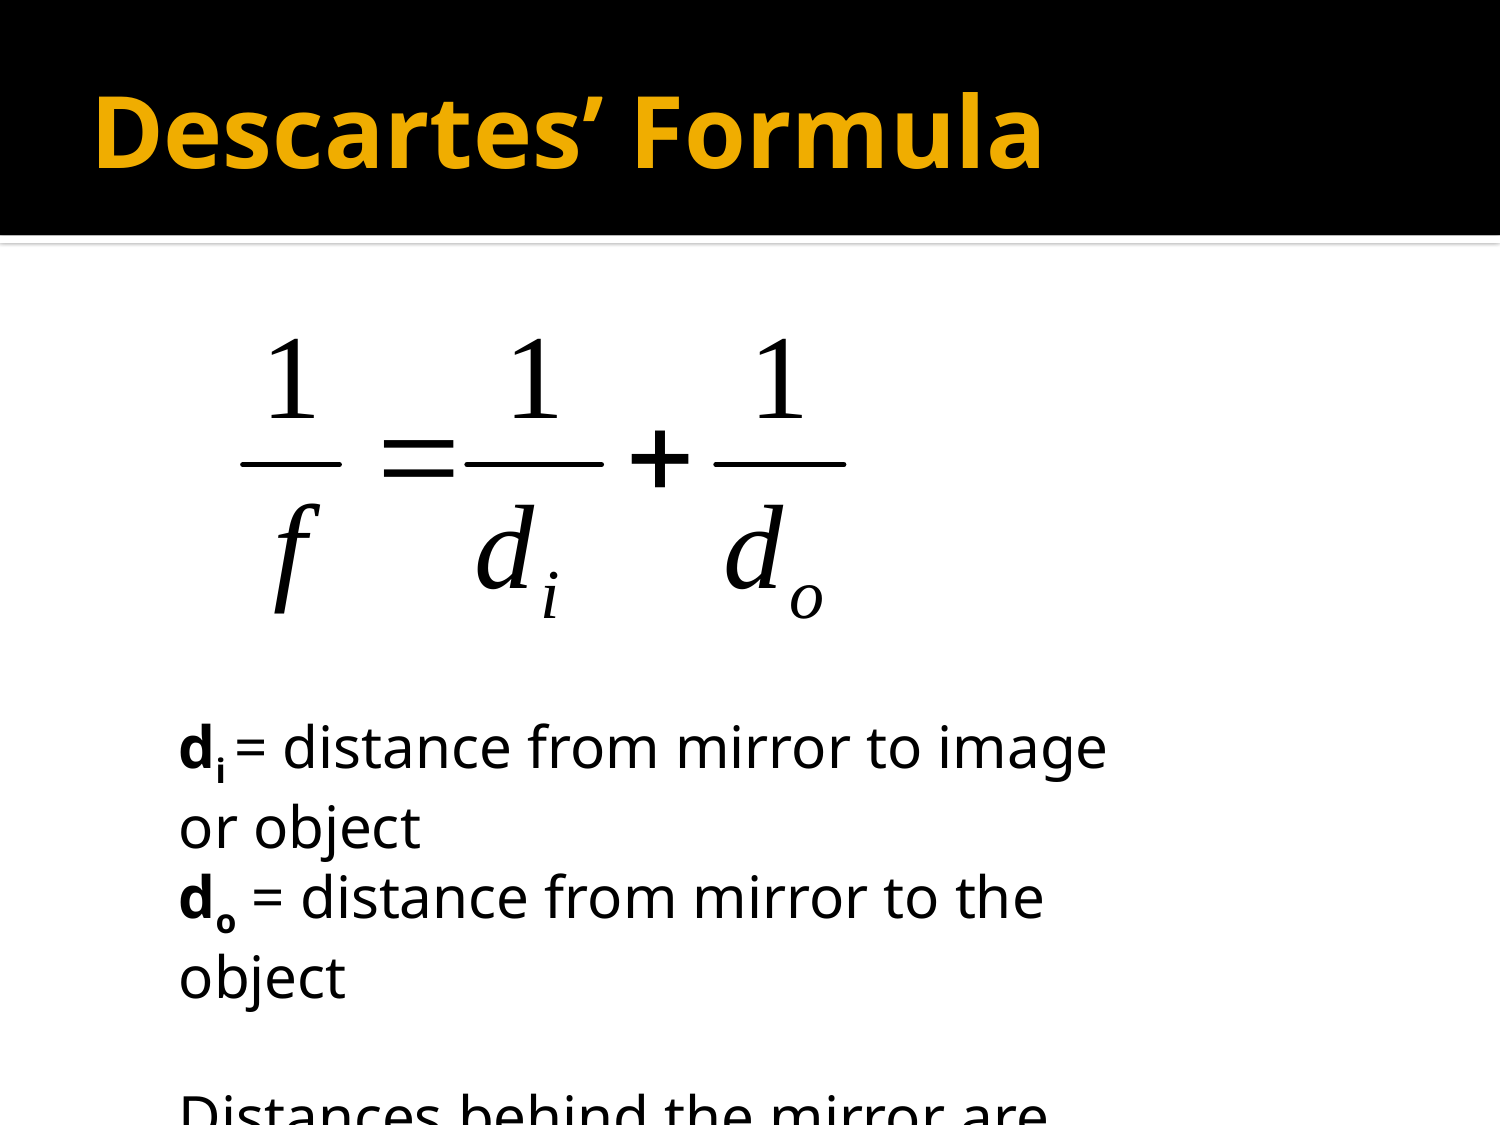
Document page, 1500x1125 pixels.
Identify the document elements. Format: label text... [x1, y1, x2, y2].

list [222, 304, 873, 645]
text_box di = distance from mirror to image or object do = distance from mirror to the object Distances behind the mirror are negative [164, 703, 1196, 1125]
title Descartes’ Formula [75, 25, 1425, 231]
